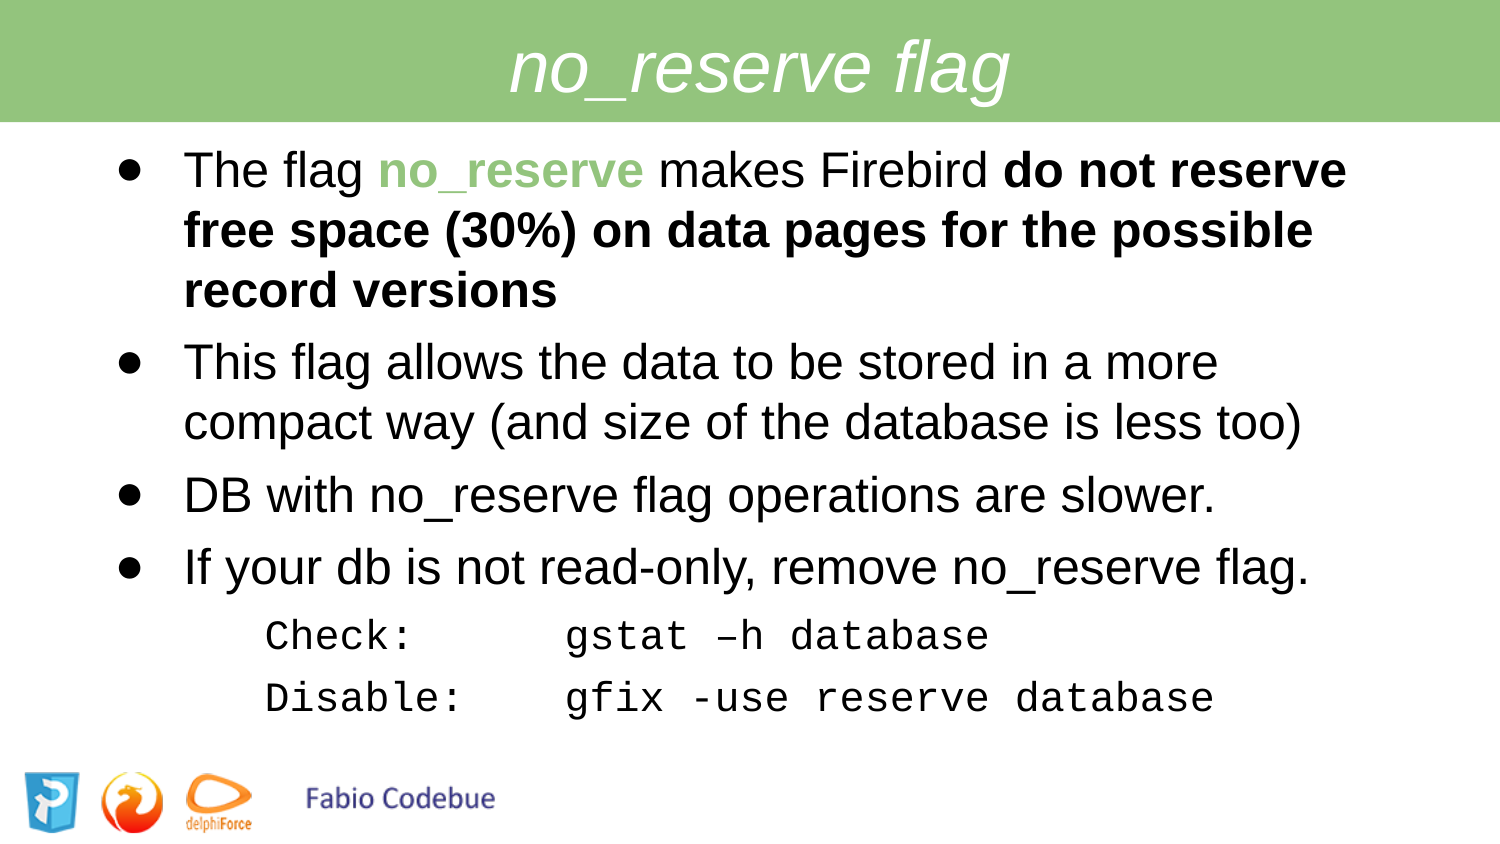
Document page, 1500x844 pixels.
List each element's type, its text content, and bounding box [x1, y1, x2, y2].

picture [0, 123, 1500, 844]
text_box no_reserve flag [0, 0, 1500, 123]
list The flag no_reserve makes Firebird do not reserve free space (30%) on data pages for the possible record versions This flag allows the data to be stored in a more compact way (and size of the database is less too) DB with no_reserve flag operations are slower. If your db is not read-only, remove no_reserve flag. Check: gstat –h database Disable: gfix -use reserve database [93, 123, 1387, 738]
